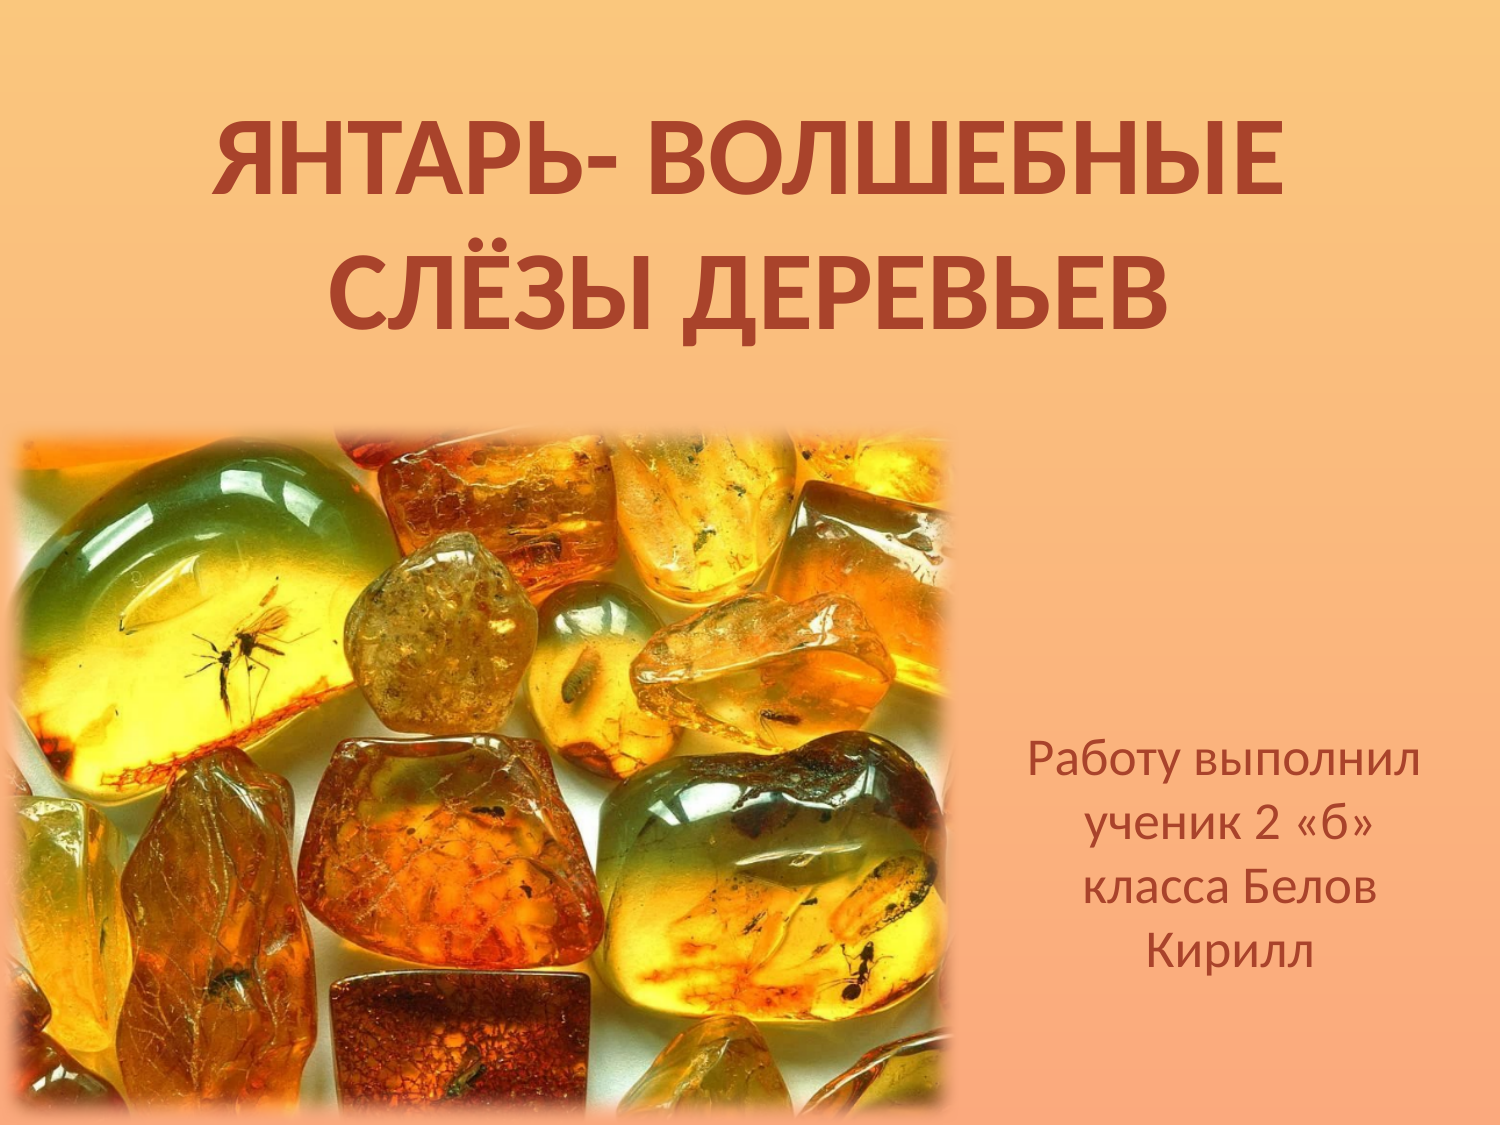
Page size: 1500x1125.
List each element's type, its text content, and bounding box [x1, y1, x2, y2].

subtitle Работу выполнил ученик 2 «б» класса Белов Кирилл [1007, 714, 1454, 1032]
picture [0, 421, 962, 1125]
title ЯНТАРЬ- ВОЛШЕБНЫЕ СЛЁЗЫ ДЕРЕВЬЕВ [112, 0, 1388, 434]
